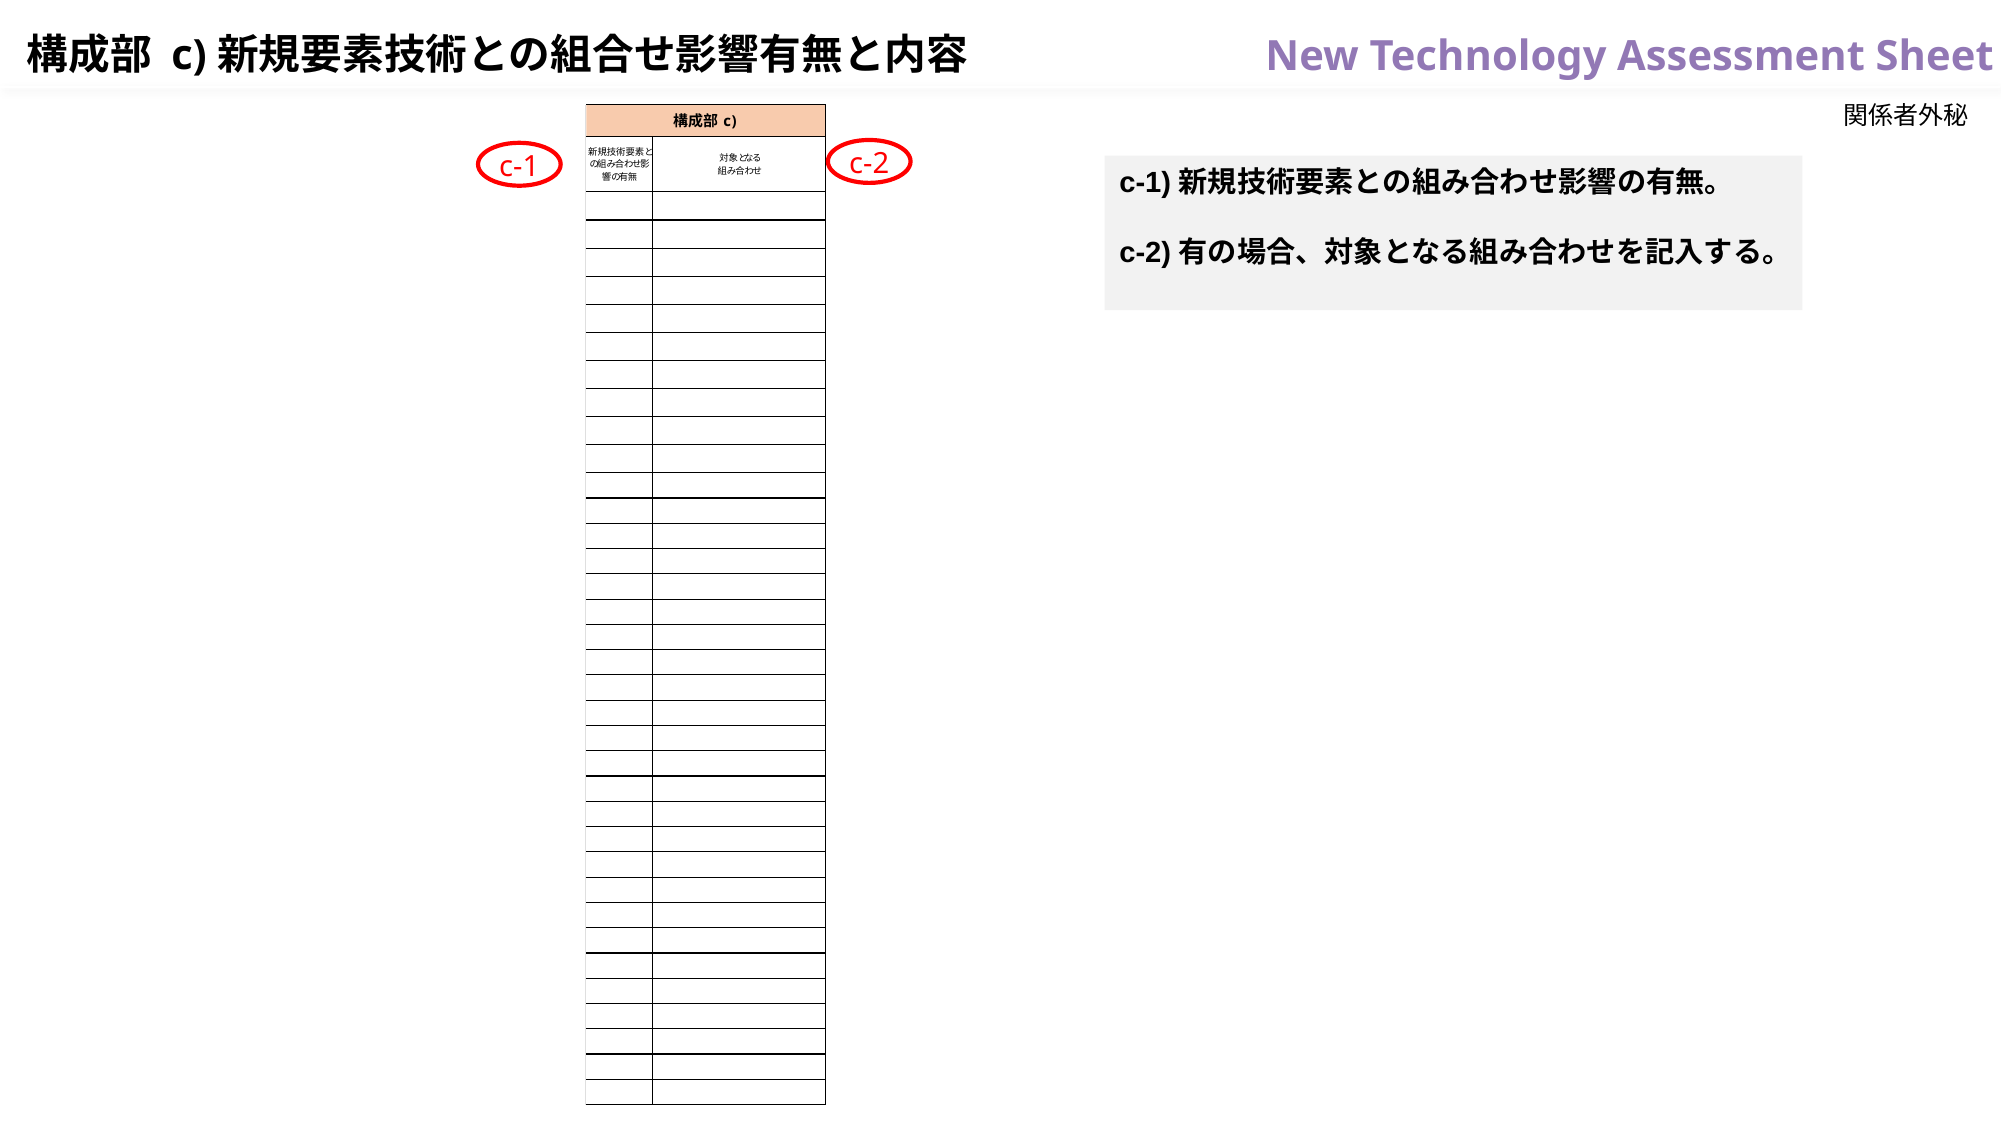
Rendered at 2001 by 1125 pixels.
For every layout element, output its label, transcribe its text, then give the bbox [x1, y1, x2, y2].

text_box 関係者外秘 [1828, 92, 1984, 137]
text_box 構成部 c)新規要素技術との組合せ影響有無と内容 [11, 20, 1267, 86]
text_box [827, 137, 911, 188]
text_box c-1)新規技術要素との組み合わせ影響の有無。 c-2)有の場合、対象となる組み合わせを記入する。 [1104, 155, 1803, 311]
picture [585, 104, 827, 1105]
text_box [477, 139, 561, 191]
